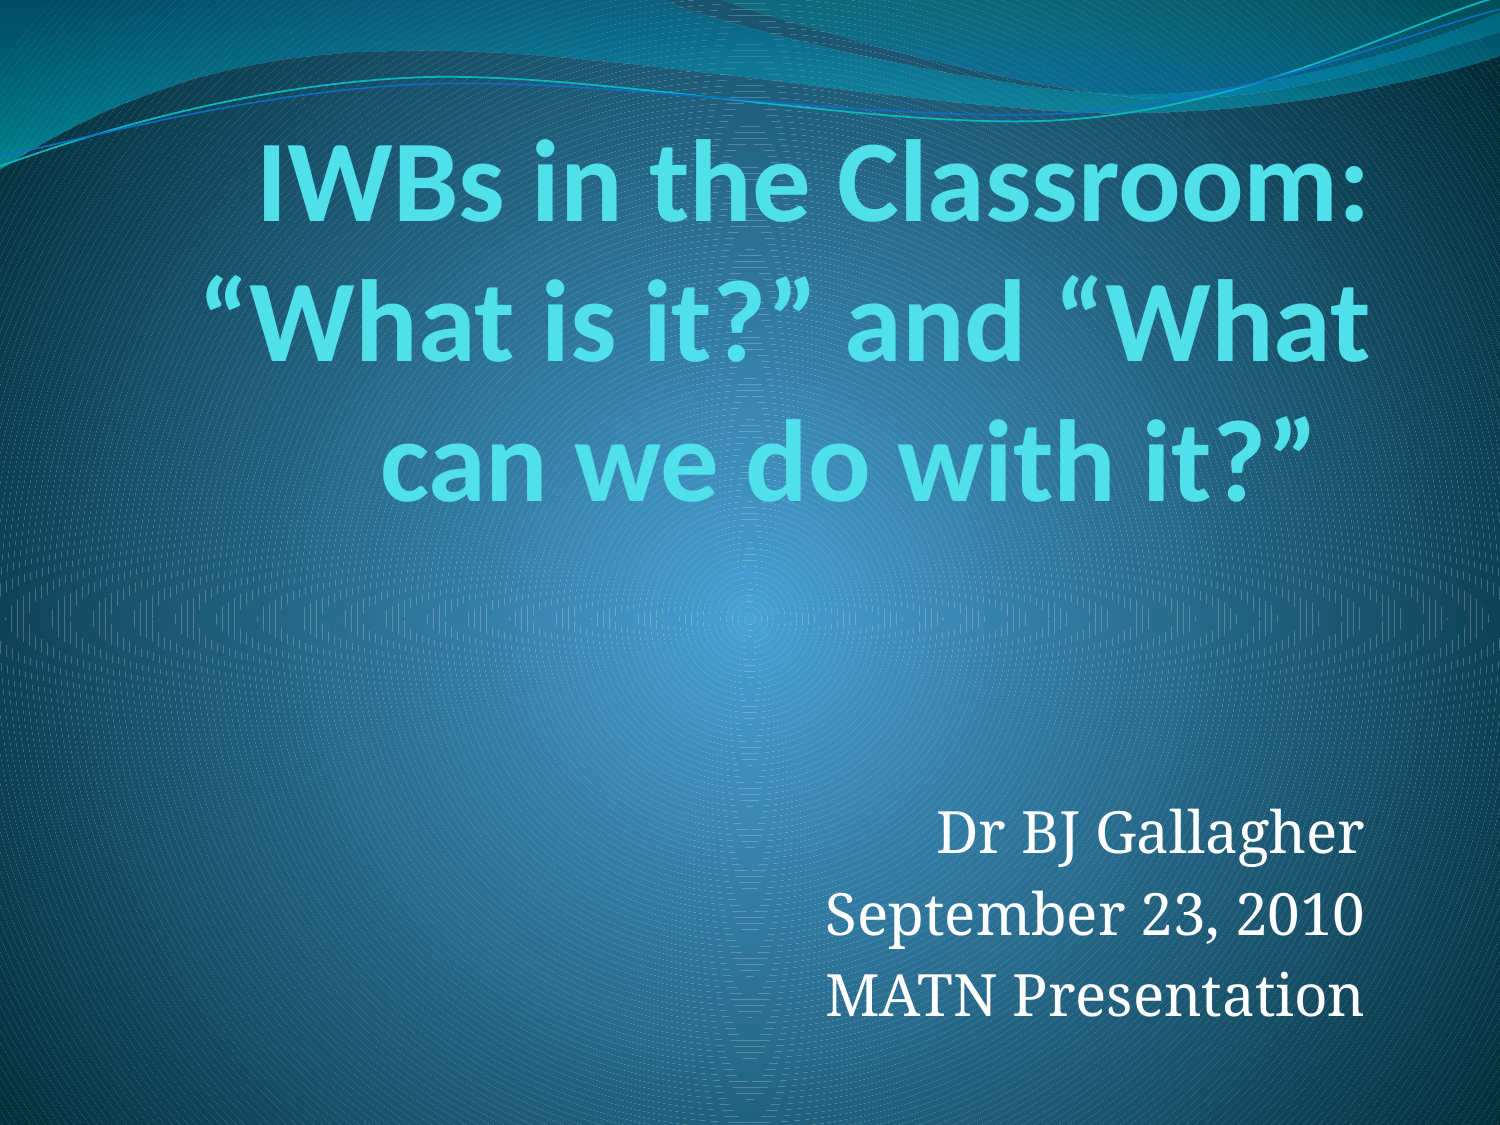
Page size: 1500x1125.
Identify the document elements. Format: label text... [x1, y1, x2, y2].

subtitle Dr BJ Gallagher September 23, 2010 MATN Presentation [87, 787, 1376, 1038]
title IWBs in the Classroom: “What is it?” and “What can we do with it?” [87, 75, 1376, 525]
